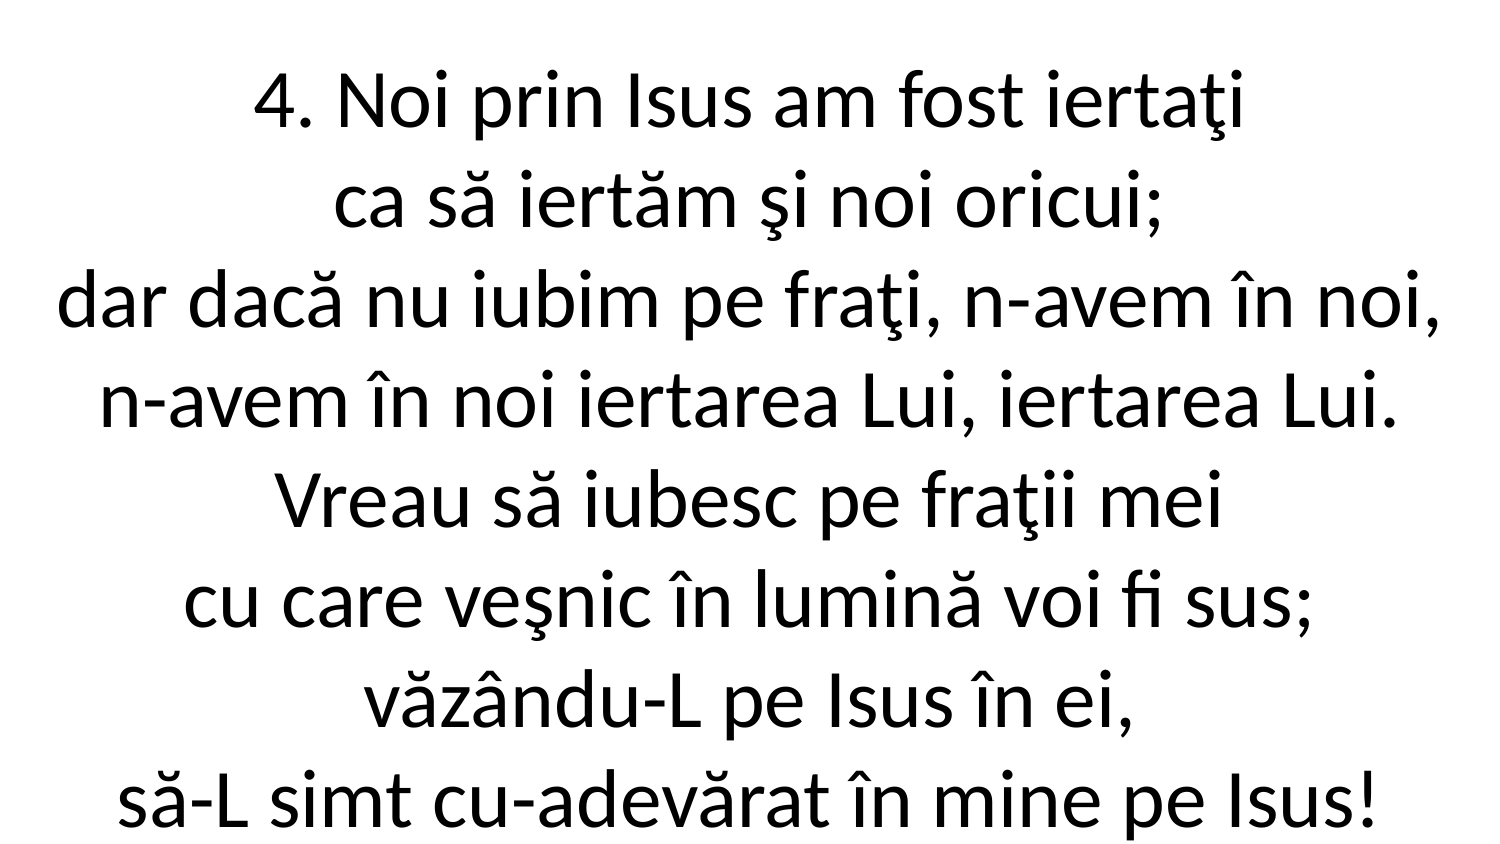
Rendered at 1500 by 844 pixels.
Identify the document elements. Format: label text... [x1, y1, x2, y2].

text_box 4. Noi prin Isus am fost iertaţi ca să iertăm şi noi oricui; dar dacă nu iubim pe fraţi, n-avem în noi, n-avem în noi iertarea Lui, iertarea Lui. Vreau să iubesc pe fraţii mei cu care veşnic în lumină voi fi sus; văzându-L pe Isus în ei, să-L simt cu-adevărat în mine pe Isus! [41, 0, 1459, 844]
